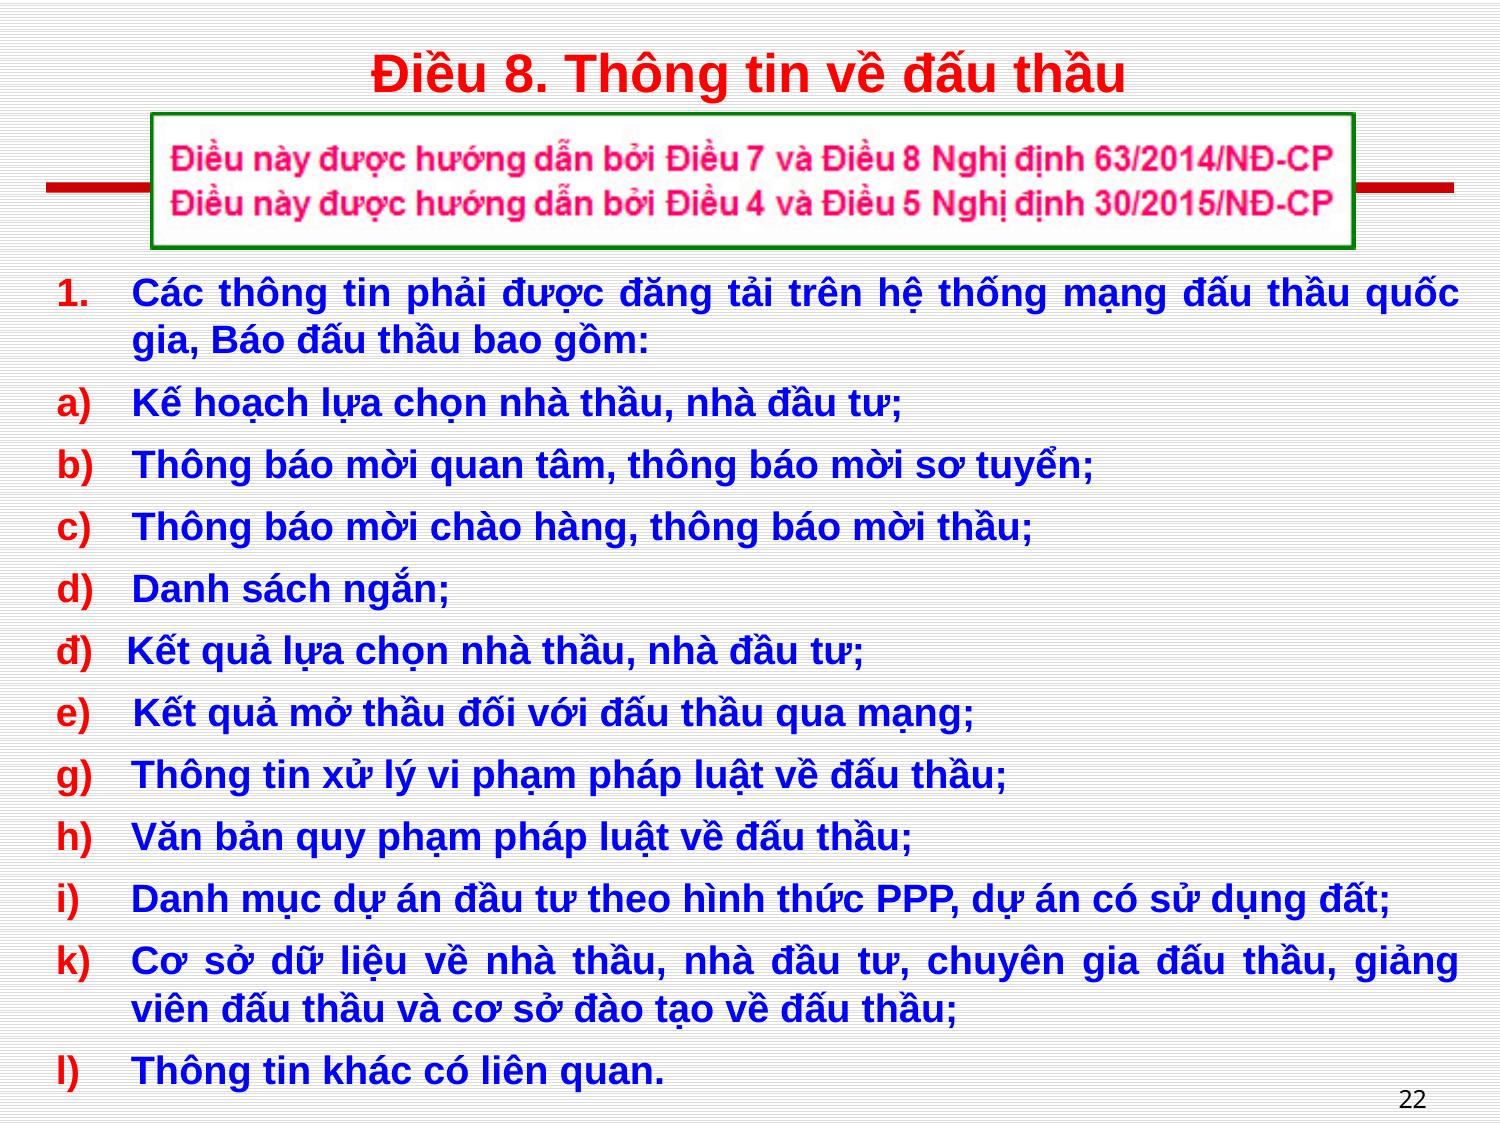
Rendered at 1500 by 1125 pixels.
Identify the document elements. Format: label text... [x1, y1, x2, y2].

text_box Các thông tin phải được đăng tải trên hệ thống mạng đấu thầu quốc gia, Báo đấu thầu bao gồm: Kế hoạch lựa chọn nhà thầu, nhà đầu tư; Thông báo mời quan tâm, thông báo mời sơ tuyển; Thông báo mời chào hàng, thông báo mời thầu; Danh sách ngắn; đ) Kết quả lựa chọn nhà thầu, nhà đầu tư; Kết quả mở thầu đối với đấu thầu qua mạng; Thông tin xử lý vi phạm pháp luật về đấu thầu; Văn bản quy phạm pháp luật về đấu thầu; Danh mục dự án đầu tư theo hình thức PPP, dự án có sử dụng đất; Cơ sở dữ liệu về nhà thầu, nhà đầu tư, chuyên gia đấu thầu, giảng viên đấu thầu và cơ sở đào tạo về đấu thầu; Thông tin khác có liên quan. [23, 199, 1477, 1088]
picture [149, 112, 1357, 251]
title Điều 8. Thông tin về đấu thầu [38, 24, 1463, 175]
